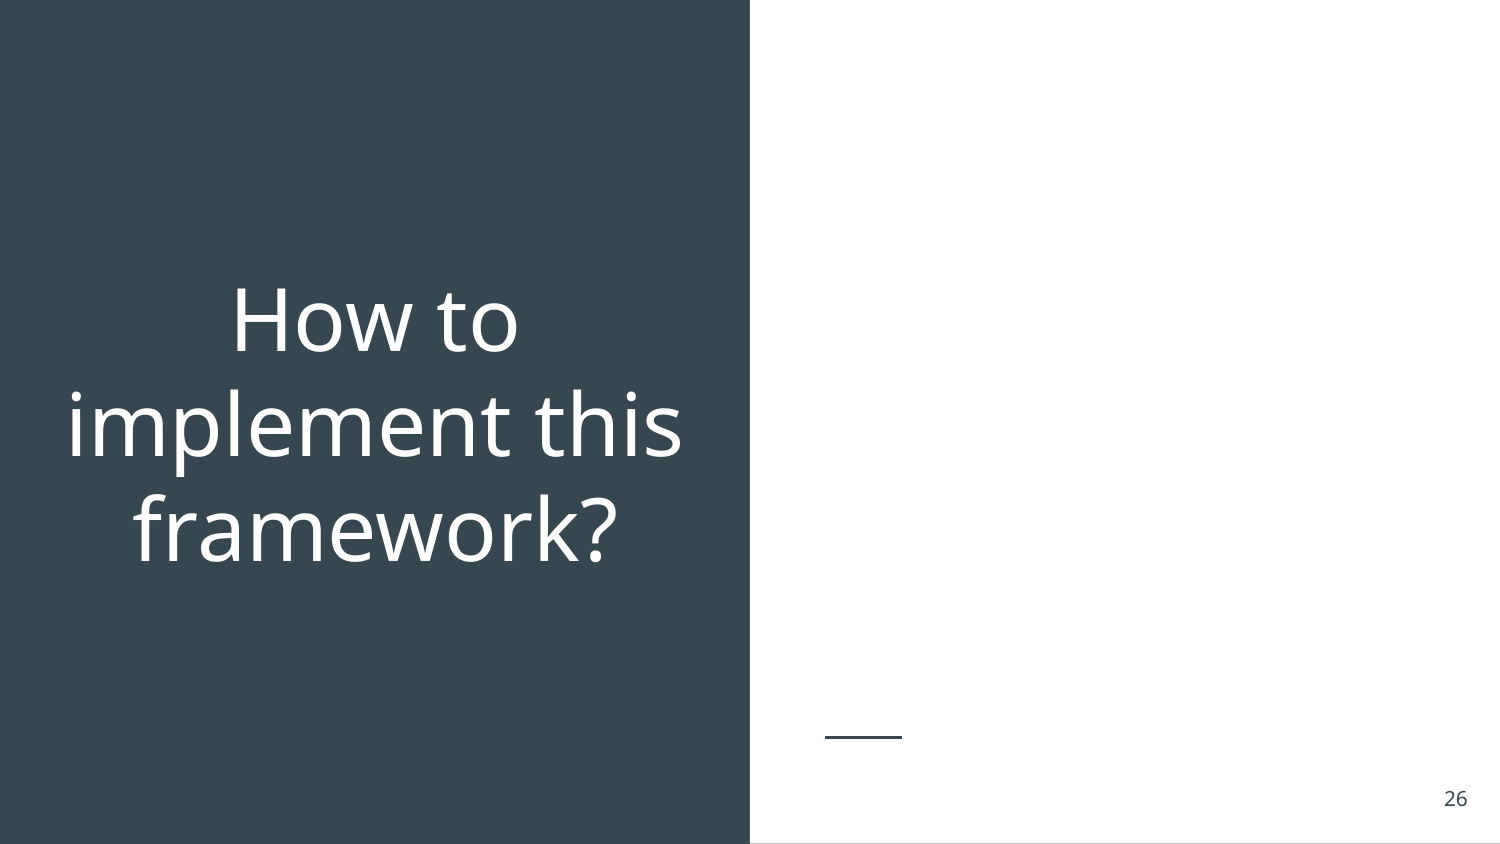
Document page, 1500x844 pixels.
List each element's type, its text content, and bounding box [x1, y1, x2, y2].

title How to implement this framework? [43, 281, 708, 563]
slide_number ‹#› [1392, 767, 1483, 833]
